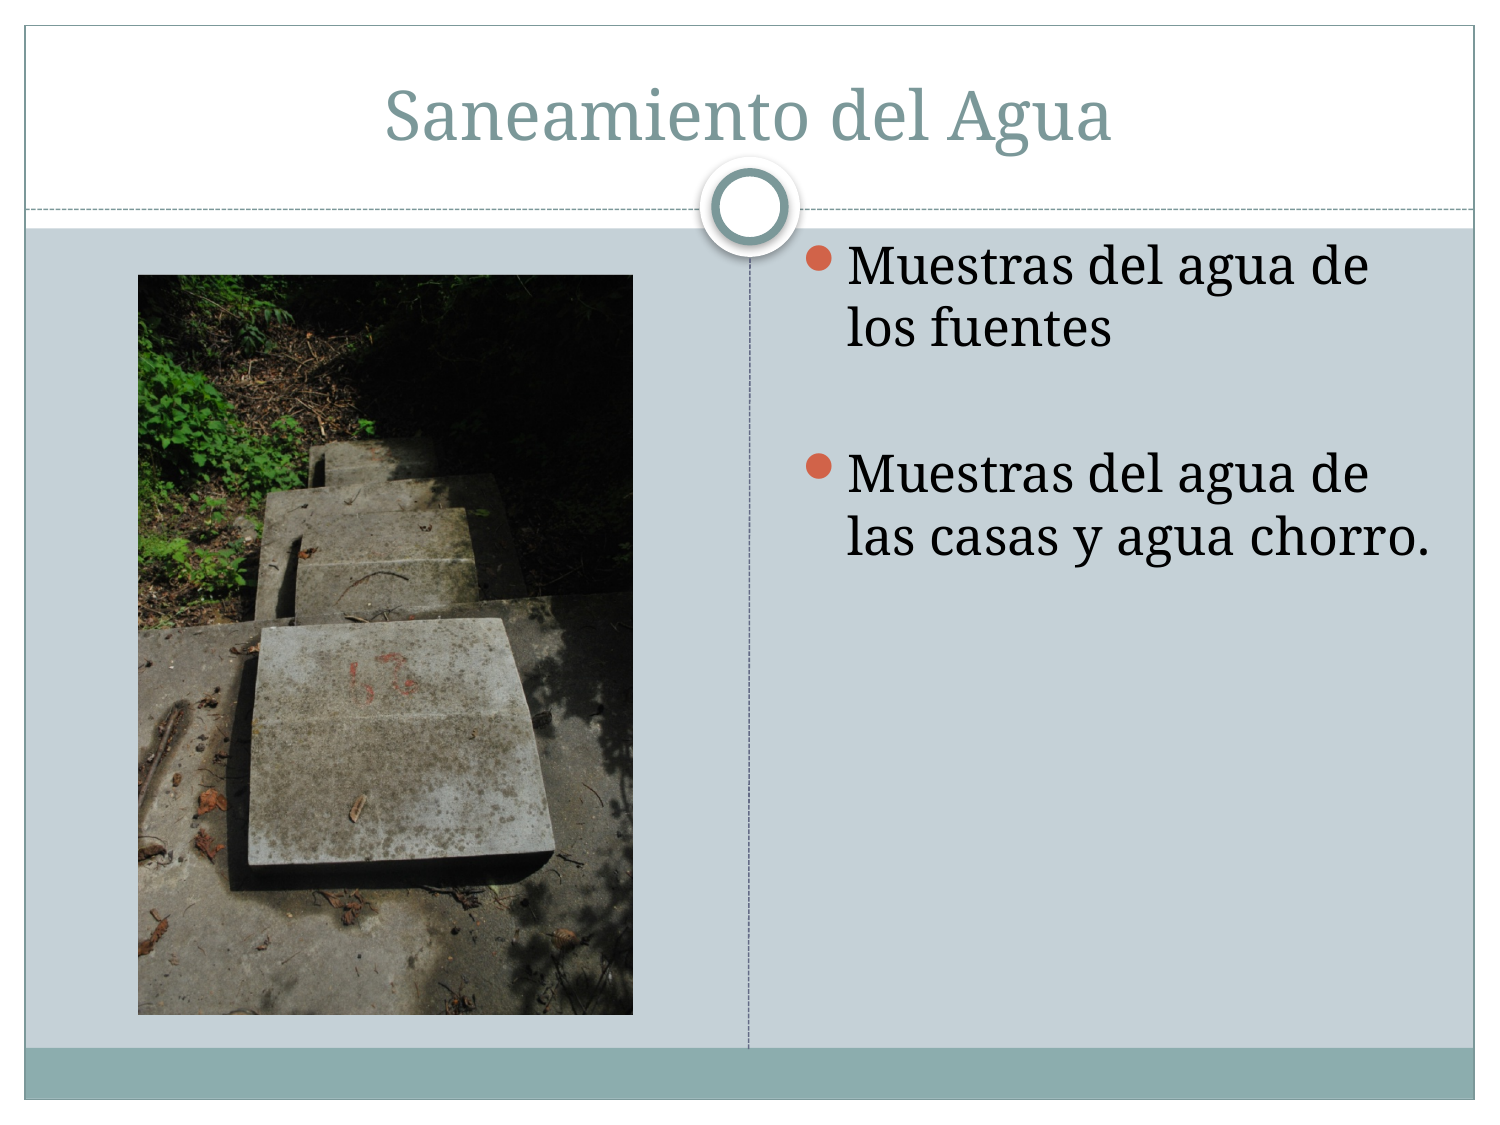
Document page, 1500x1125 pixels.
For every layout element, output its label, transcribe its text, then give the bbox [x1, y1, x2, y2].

picture [138, 275, 633, 396]
title Saneamiento del Agua [49, 37, 1450, 162]
picture [138, 893, 633, 1015]
list Muestras del agua de los fuentes Muestras del agua de las casas y agua chorro. [787, 224, 1450, 993]
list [15, 396, 755, 893]
